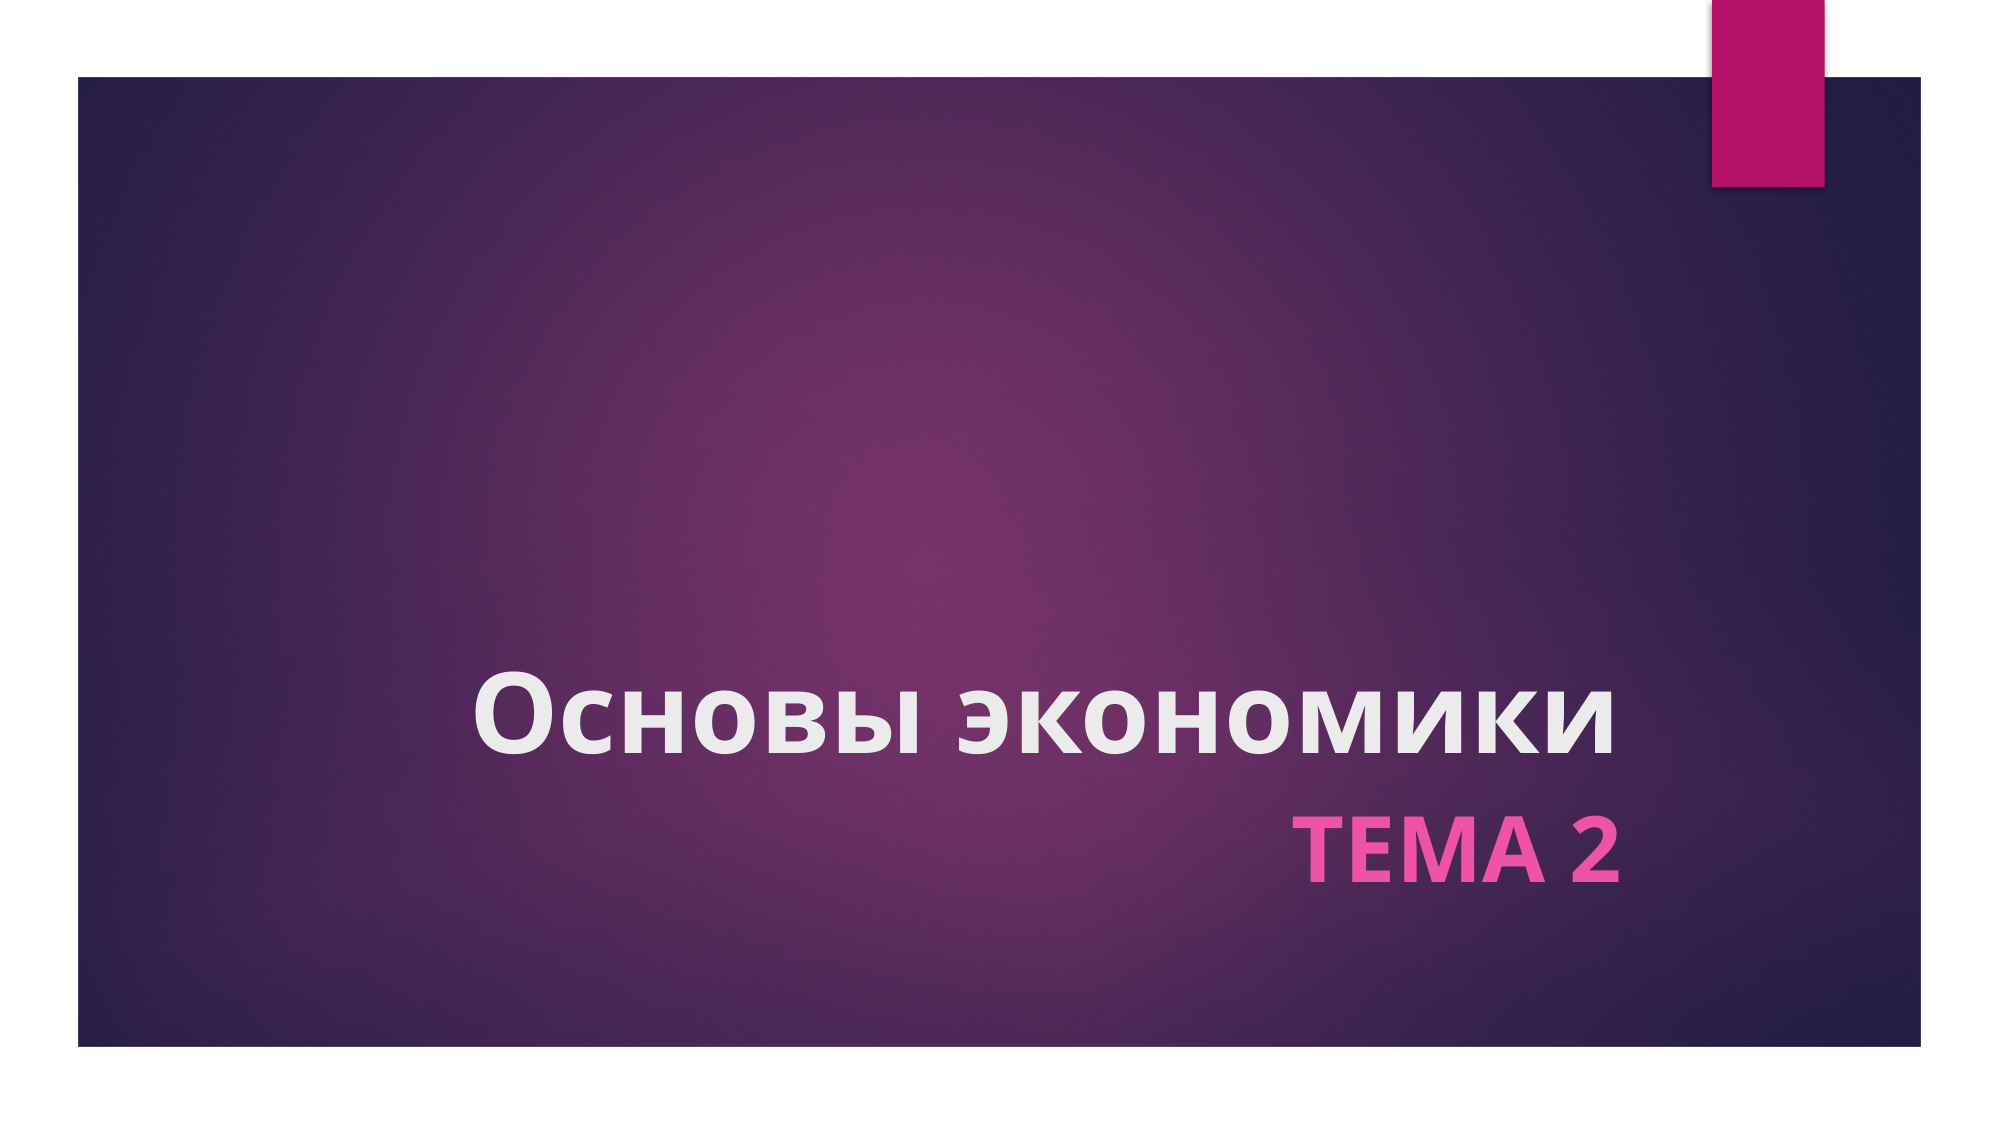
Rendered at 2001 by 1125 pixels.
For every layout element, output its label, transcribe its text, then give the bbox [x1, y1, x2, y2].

title Основы экономики [189, 344, 1638, 783]
subtitle Тема 2 [189, 783, 1638, 925]
